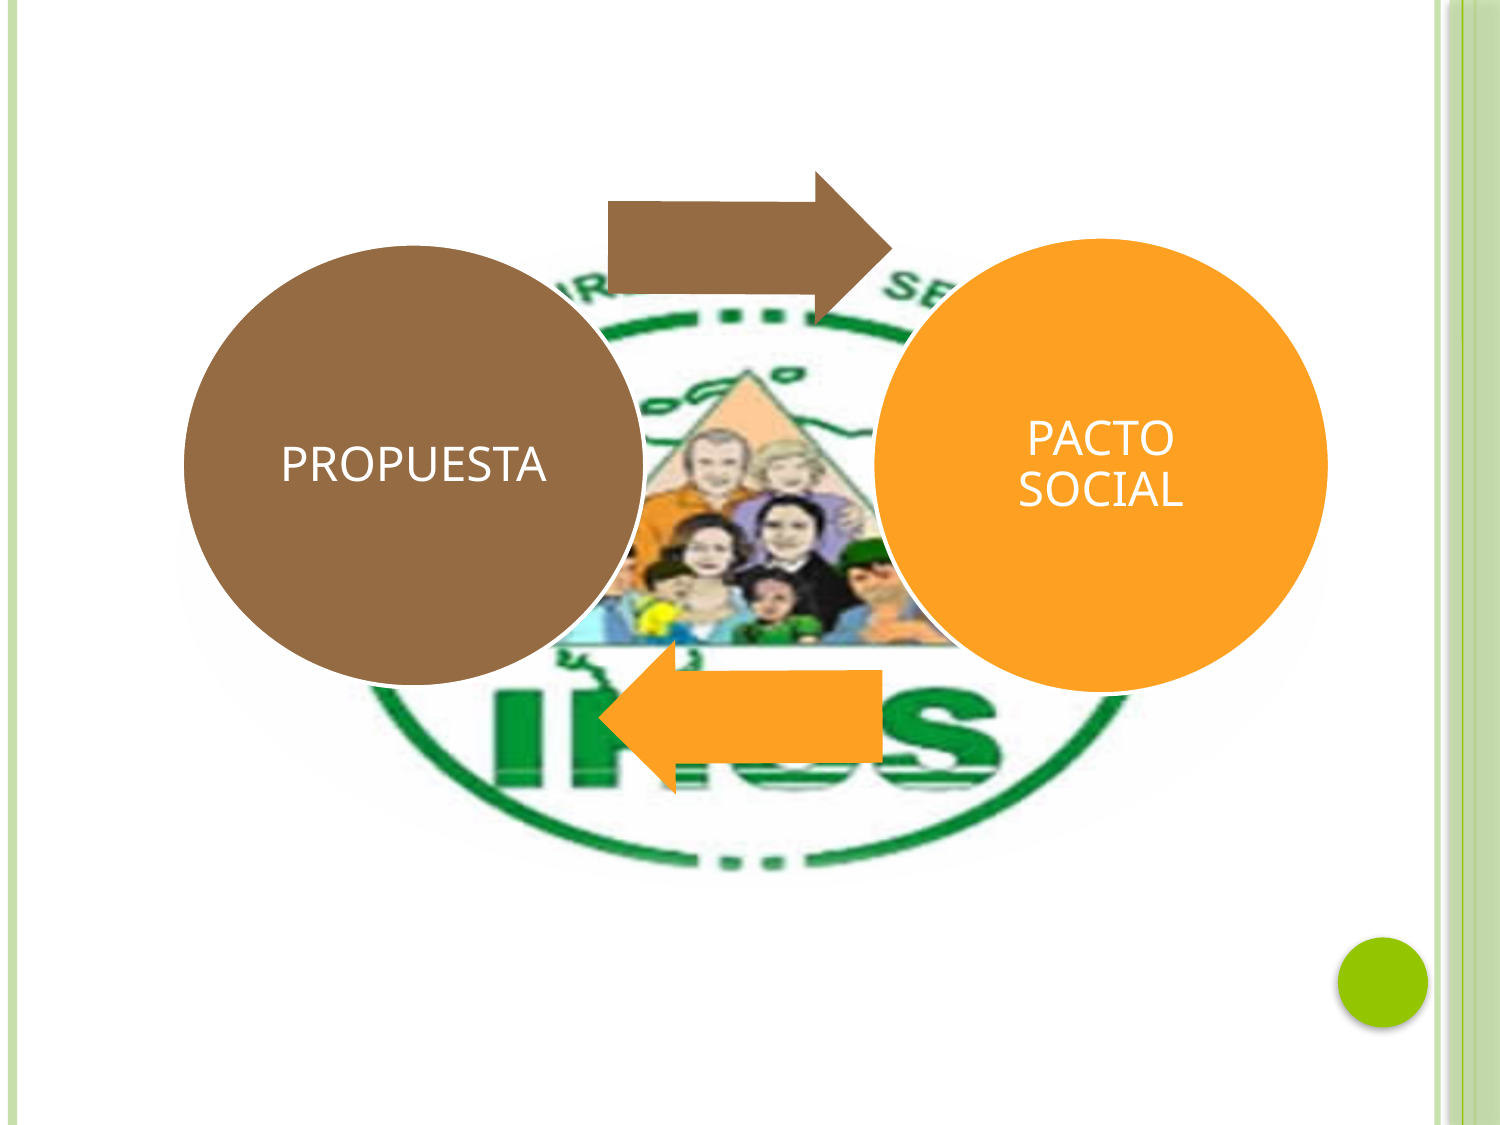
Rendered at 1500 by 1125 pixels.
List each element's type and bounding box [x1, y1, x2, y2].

picture [174, 231, 1330, 890]
list [182, 89, 1330, 842]
